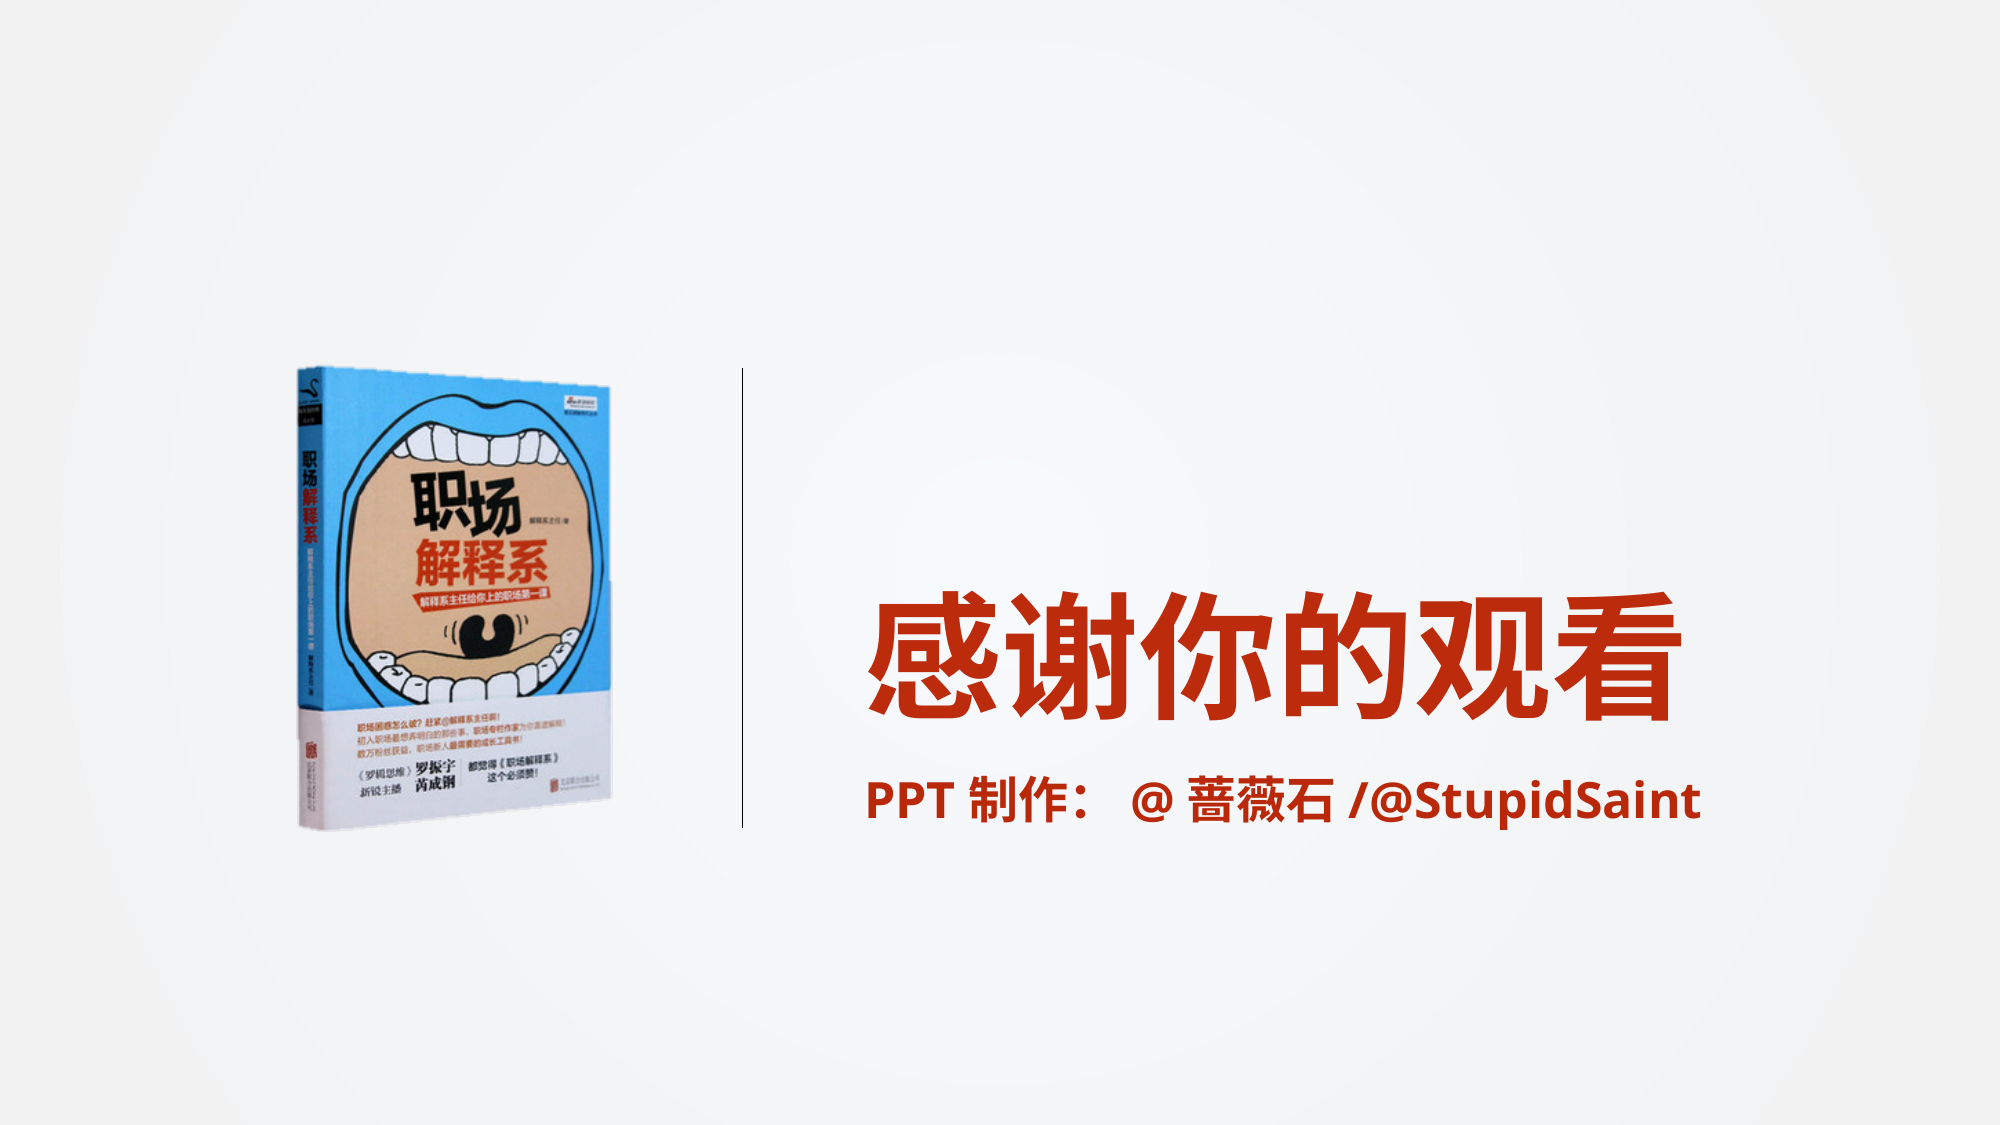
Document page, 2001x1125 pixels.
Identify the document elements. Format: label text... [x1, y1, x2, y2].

text_box PPT制作：@蔷薇石/@StupidSaint [849, 739, 1760, 836]
text_box 感谢你的观看 [849, 563, 1739, 744]
picture [211, 361, 694, 843]
